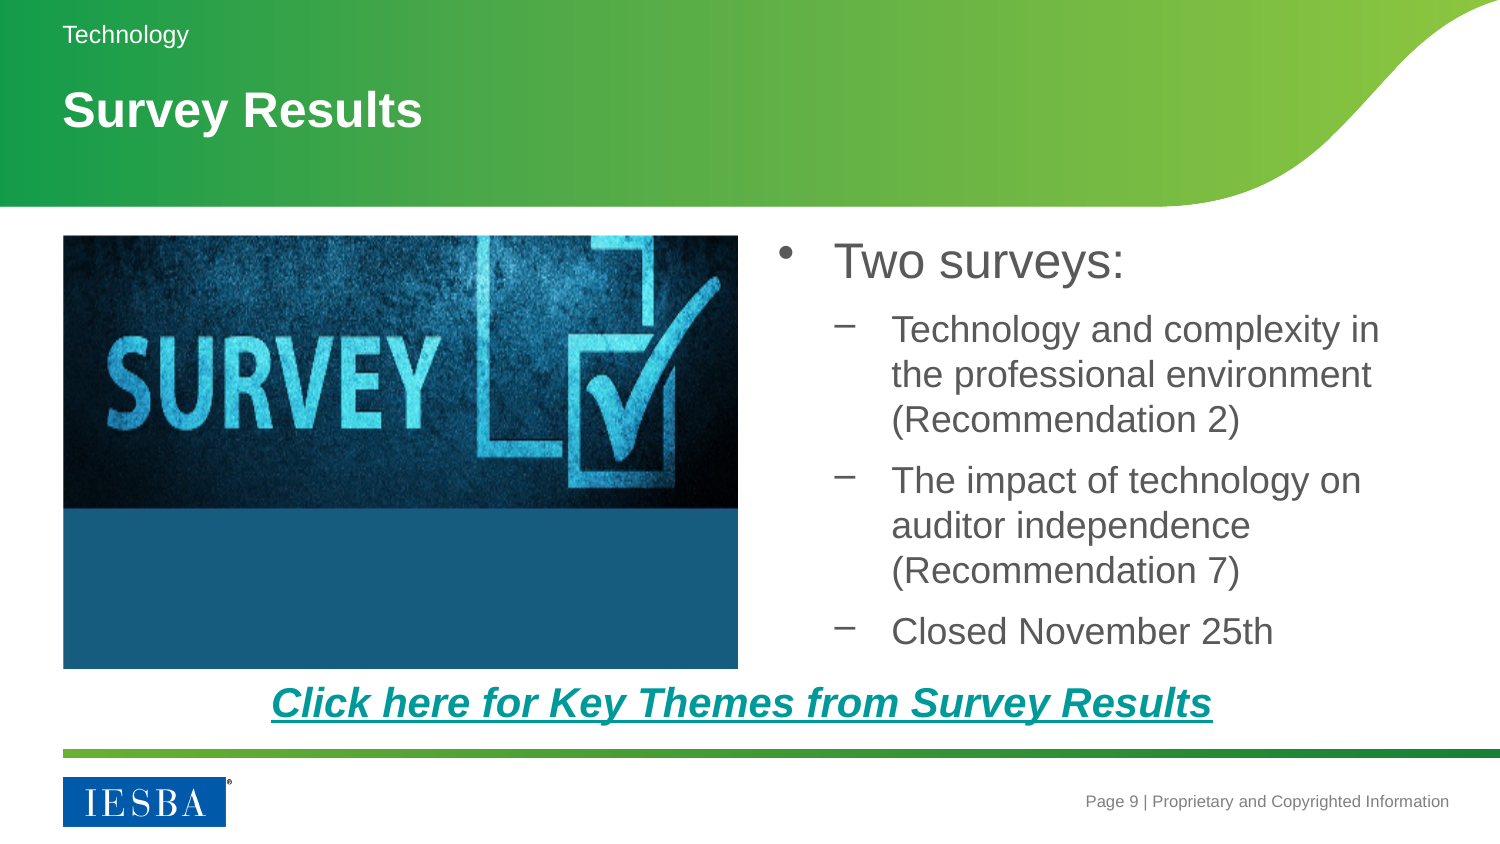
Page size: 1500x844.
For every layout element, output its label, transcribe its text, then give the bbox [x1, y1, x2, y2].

list Two surveys: Technology and complexity in the professional environment (Recommendation 2) The impact of technology on auditor independence (Recommendation 7) Closed November 25th [762, 221, 1438, 725]
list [62, 234, 738, 669]
picture [0, 0, 1500, 207]
picture [63, 777, 232, 827]
title Survey Results [62, 75, 1300, 141]
text_box Click here for Key Themes from Survey Results [256, 668, 1238, 734]
subtitle Technology [62, 22, 500, 51]
